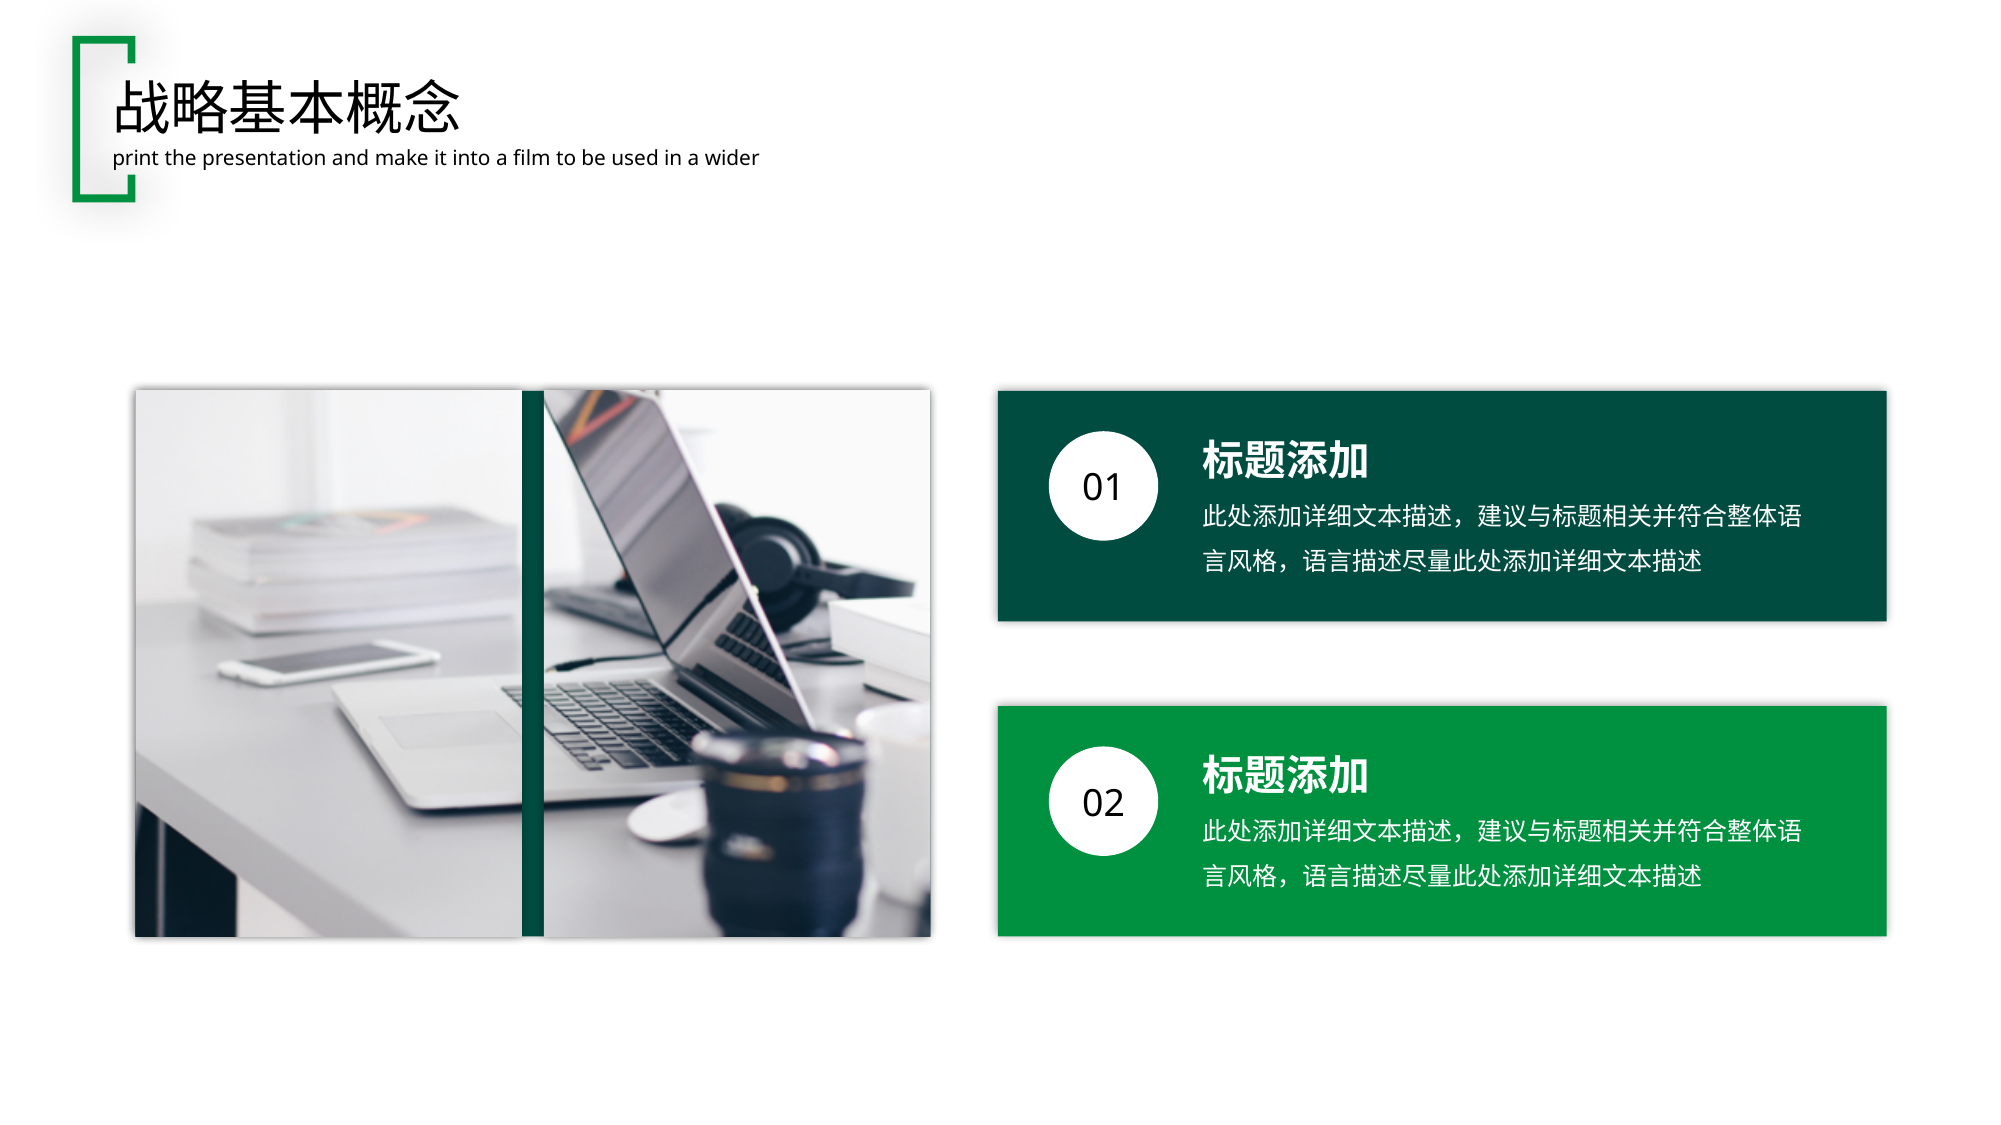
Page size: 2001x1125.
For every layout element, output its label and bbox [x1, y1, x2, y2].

text_box [997, 705, 1888, 937]
text_box [134, 390, 523, 938]
text_box [1048, 426, 1836, 580]
text_box [543, 390, 931, 938]
text_box [72, 35, 862, 203]
text_box [997, 390, 1888, 622]
text_box [527, 390, 538, 938]
text_box [1048, 741, 1836, 895]
